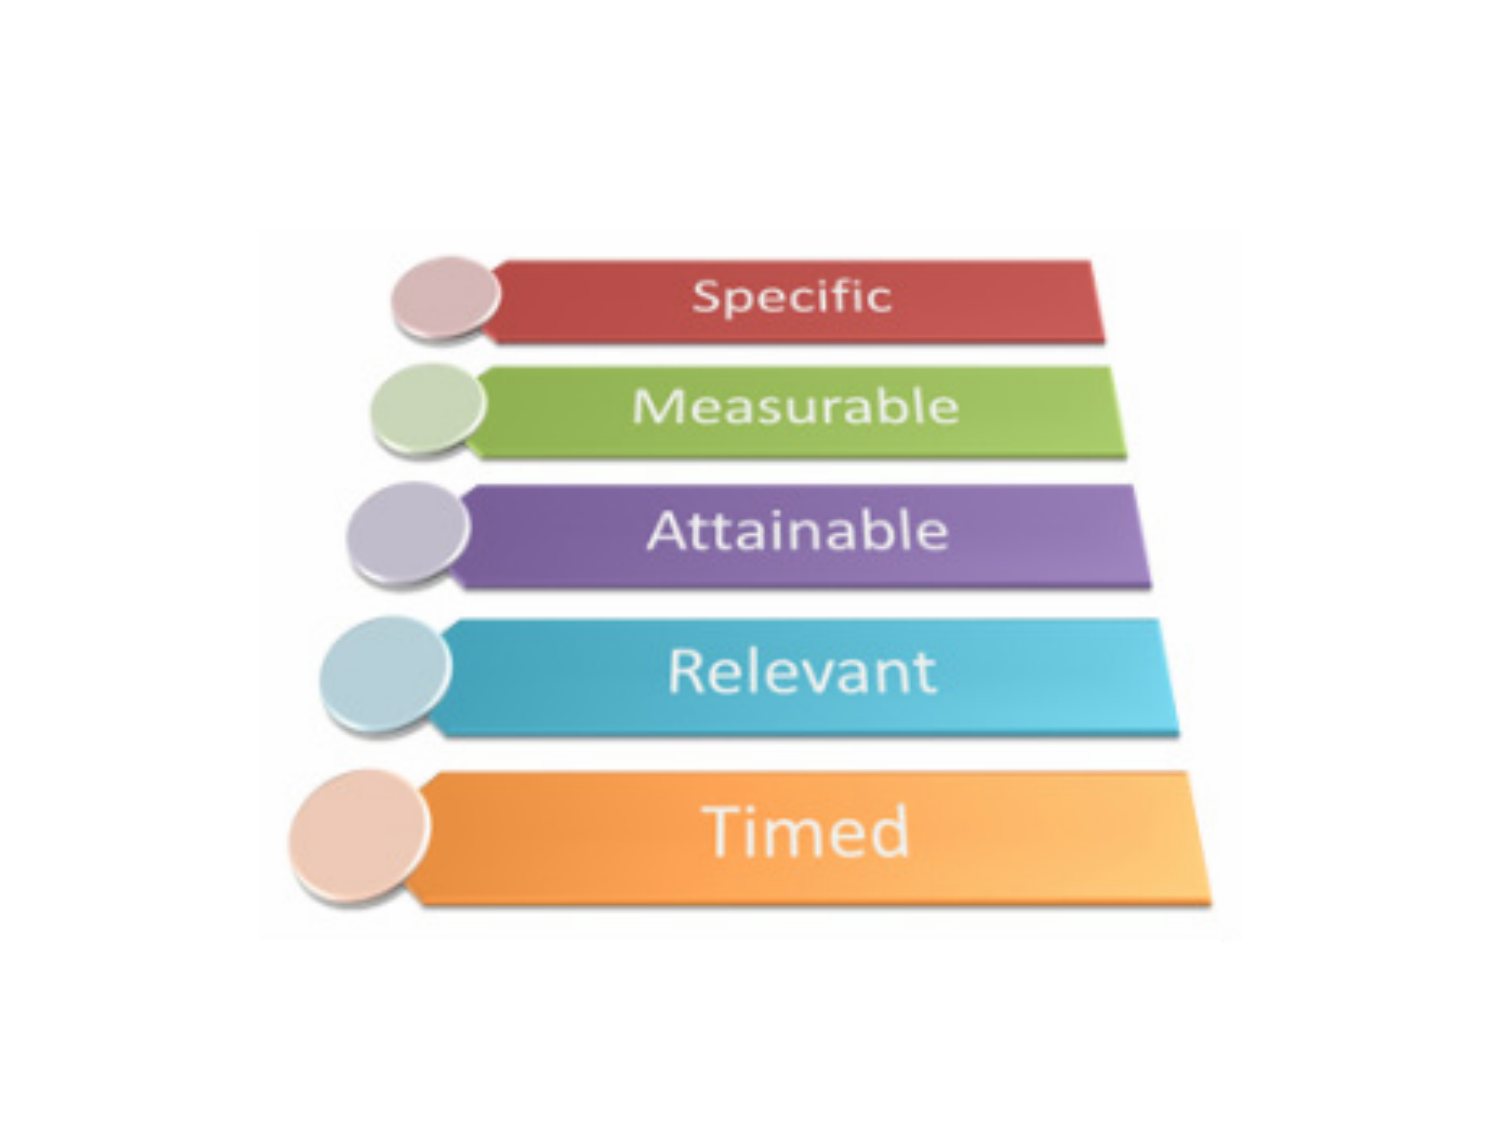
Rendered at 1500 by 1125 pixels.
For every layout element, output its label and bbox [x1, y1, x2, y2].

picture [259, 229, 1243, 944]
